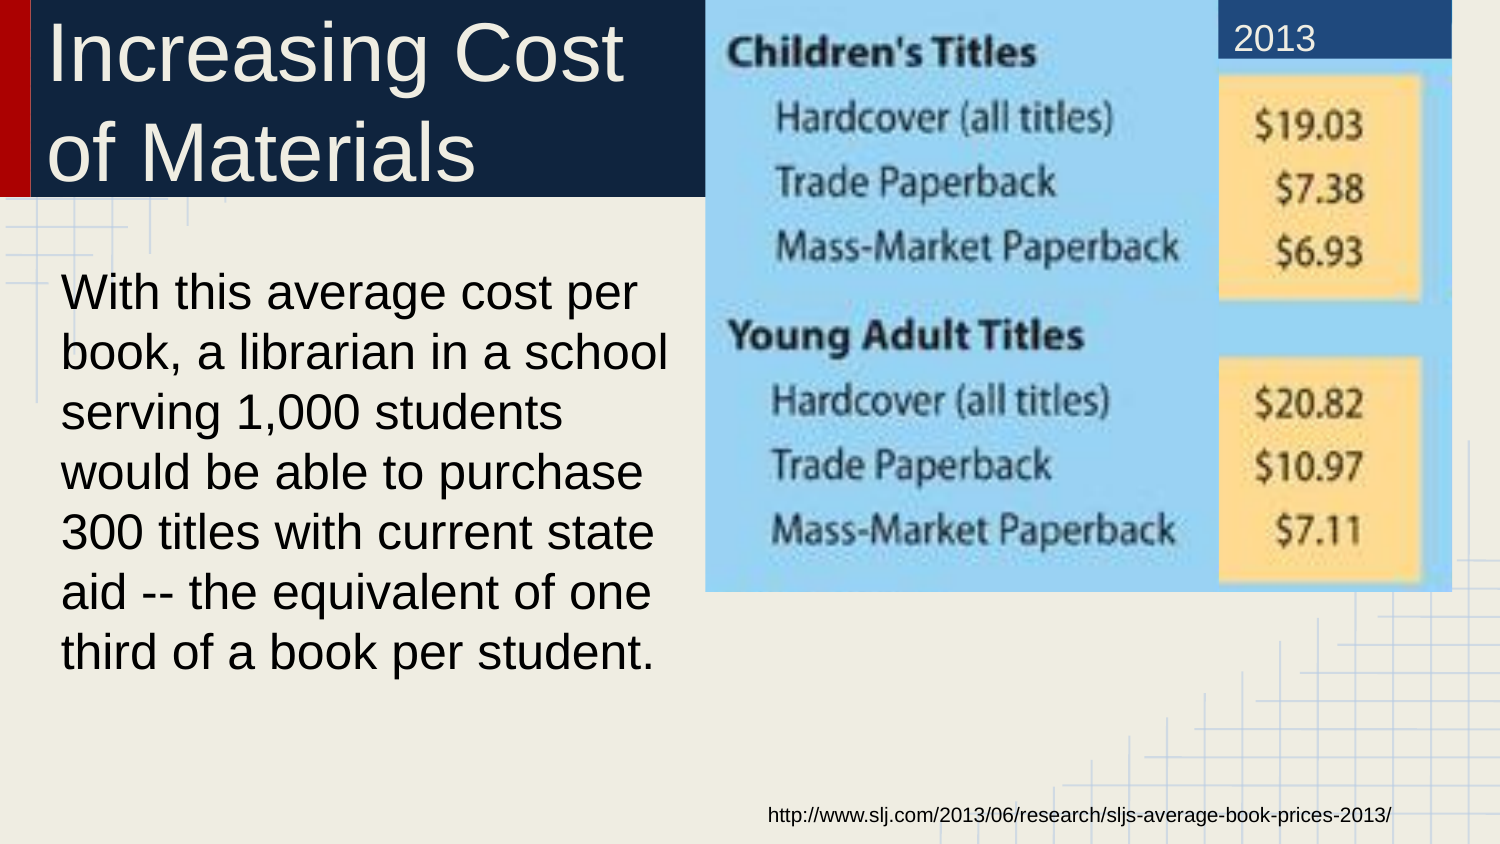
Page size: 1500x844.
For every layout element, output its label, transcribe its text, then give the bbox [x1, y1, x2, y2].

text_box With this average cost per book, a librarian in a school serving 1,000 students would be able to purchase 300 titles with current state aid -- the equivalent of one third of a book per student. [45, 244, 690, 713]
picture [705, 0, 1453, 592]
title Increasing Cost of Materials [31, 94, 699, 324]
text_box http://www.slj.com/2013/06/research/sljs-average-book-prices-2013/ [752, 783, 1460, 844]
